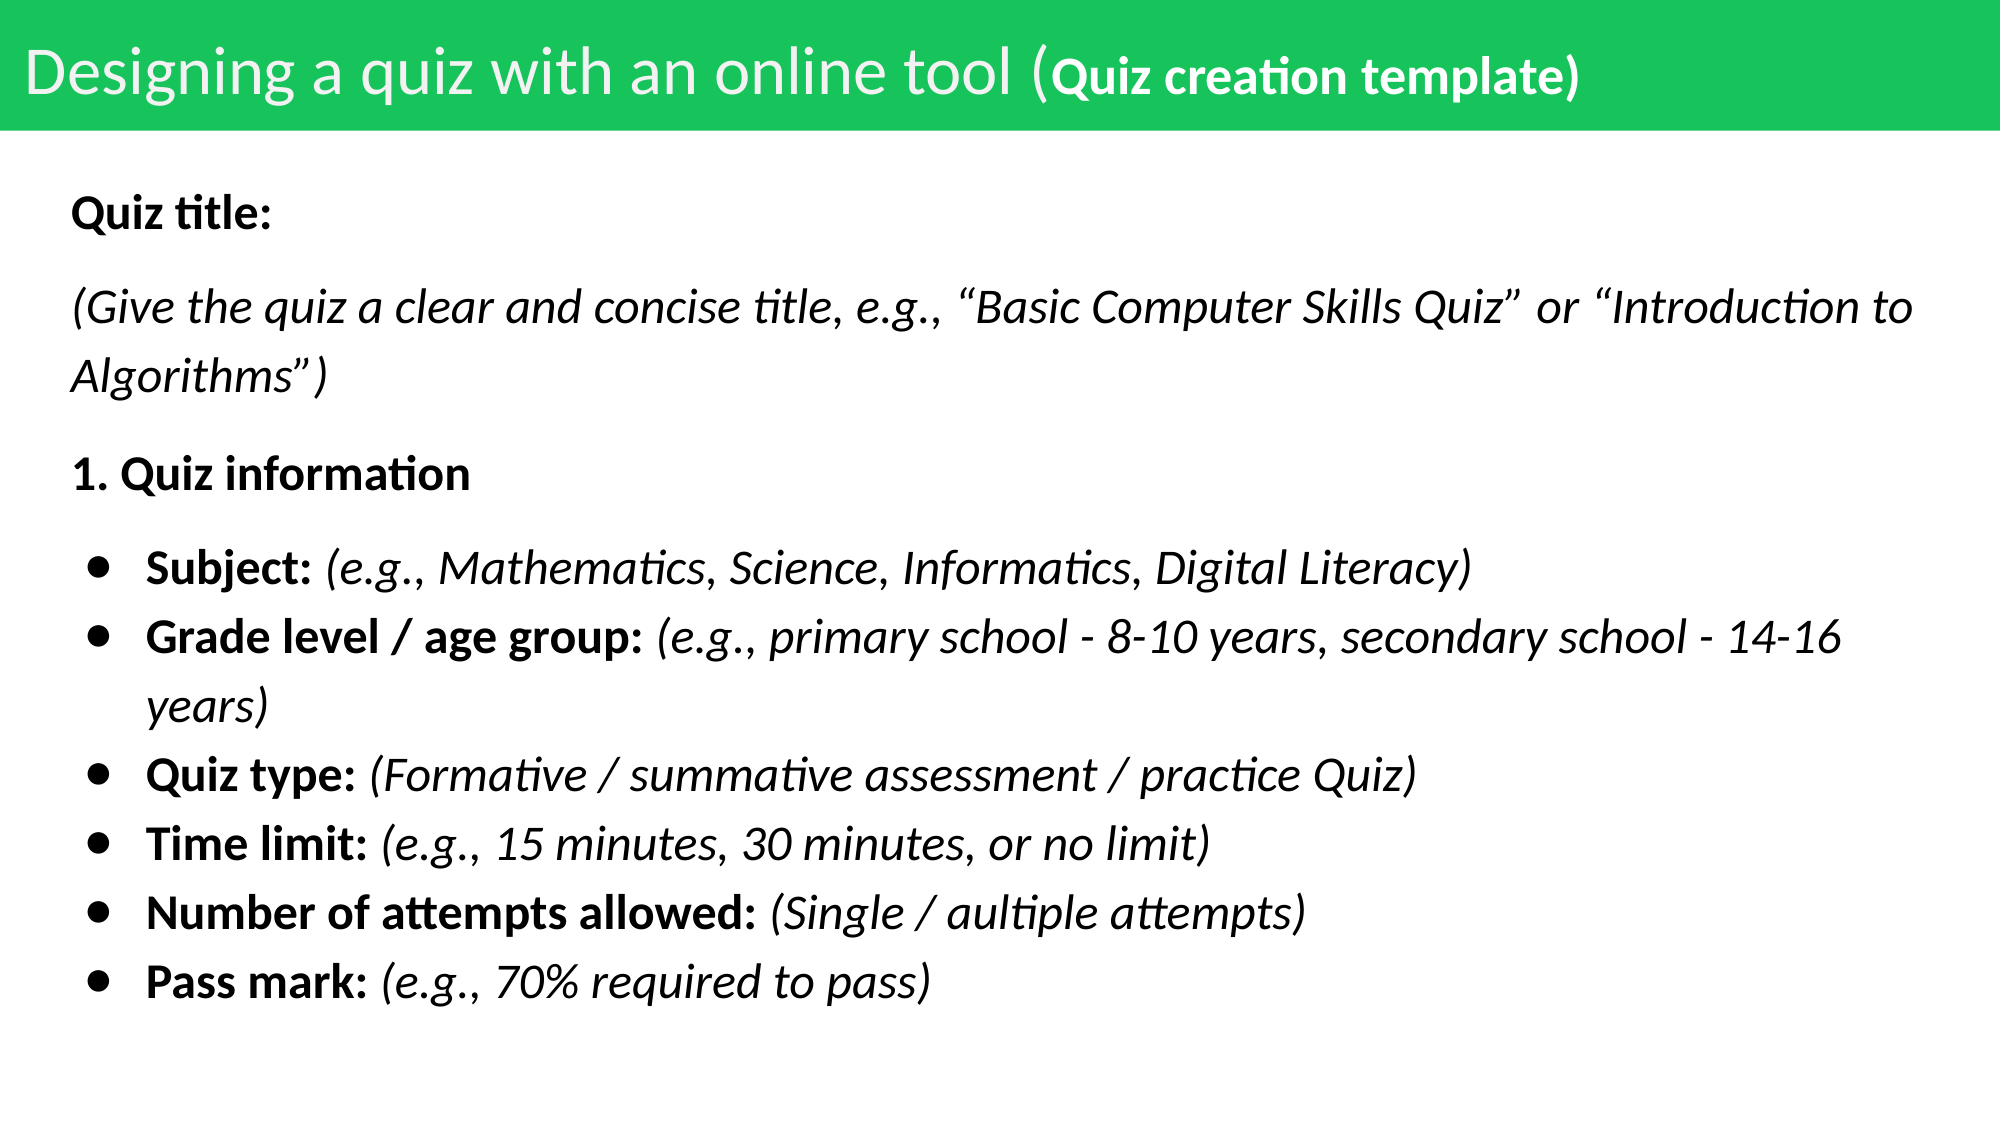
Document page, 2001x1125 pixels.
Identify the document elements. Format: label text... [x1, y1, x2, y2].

title Designing a quiz with an online tool (Quiz creation template) [16, 13, 1976, 131]
text_box Quiz title: (Give the quiz a clear and concise title, e.g., “Basic Computer Skills Quiz” or “Introduction to Algorithms”) 1. Quiz information Subject: (e.g., Mathematics, Science, Informatics, Digital Literacy) Grade level / age group: (e.g., primary school - 8-10 years, secondary school - 14-16 years) Quiz type: (Formative / summative assessment / practice Quiz) Time limit: (e.g., 15 minutes, 30 minutes, or no limit) Number of attempts allowed: (Single / aultiple attempts) Pass mark: (e.g., 70% required to pass) [55, 155, 1967, 1093]
